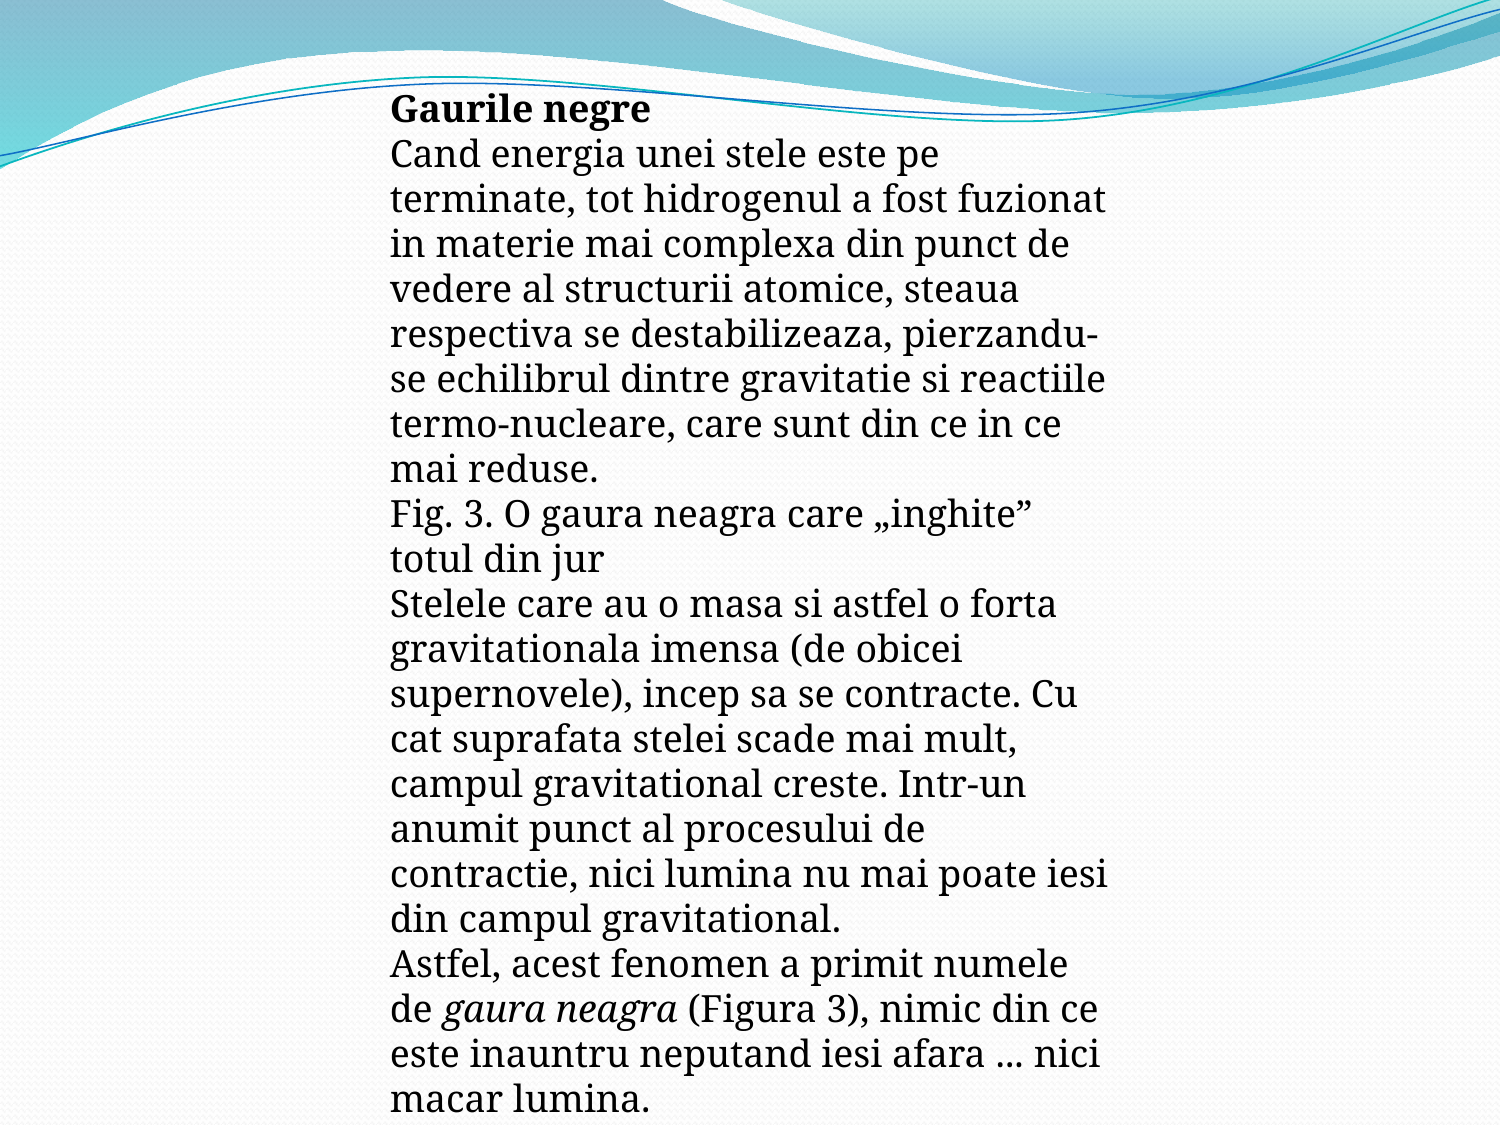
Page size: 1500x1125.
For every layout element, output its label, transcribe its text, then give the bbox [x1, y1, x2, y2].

text_box Gaurile negre Cand energia unei stele este pe terminate, tot hidrogenul a fost fuzionat in materie mai complexa din punct de vedere al structurii atomice, steaua respectiva se destabilizeaza, pierzandu-se echilibrul dintre gravitatie si reactiile termo-nucleare, care sunt din ce in ce mai reduse. Fig. 3. O gaura neagra care „inghite” totul din jur Stelele care au o masa si astfel o forta gravitationala imensa (de obicei supernovele), incep sa se contracte. Cu cat suprafata stelei scade mai mult, campul gravitational creste. Intr-un anumit punct al procesului de contractie, nici lumina nu mai poate iesi din campul gravitational. Astfel, acest fenomen a primit numele de gaura neagra (Figura 3), nimic din ce este inauntru neputand iesi afara ... nici macar lumina. [374, 77, 1125, 1125]
